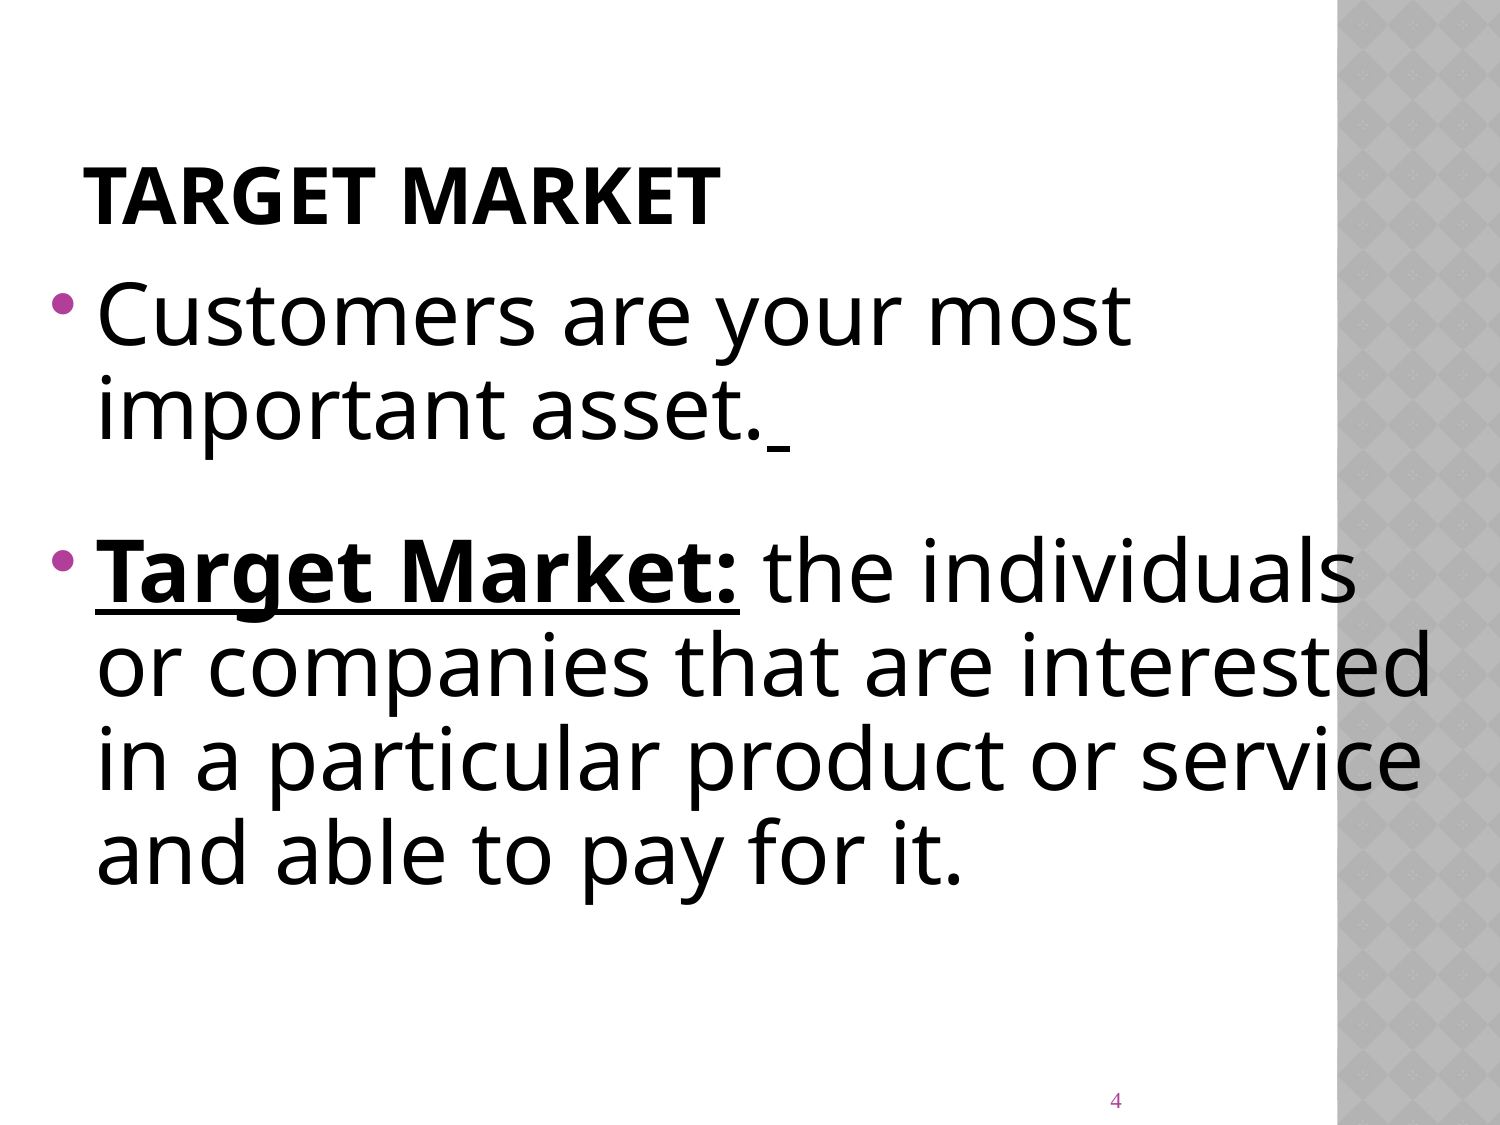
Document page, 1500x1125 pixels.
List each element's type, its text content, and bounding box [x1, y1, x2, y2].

slide_number 4 [1025, 1075, 1122, 1113]
list Customers are your most important asset. Target Market: the individuals or companies that are interested in a particular product or service and able to pay for it. [37, 262, 1463, 1005]
title Target Market [75, 52, 1263, 240]
